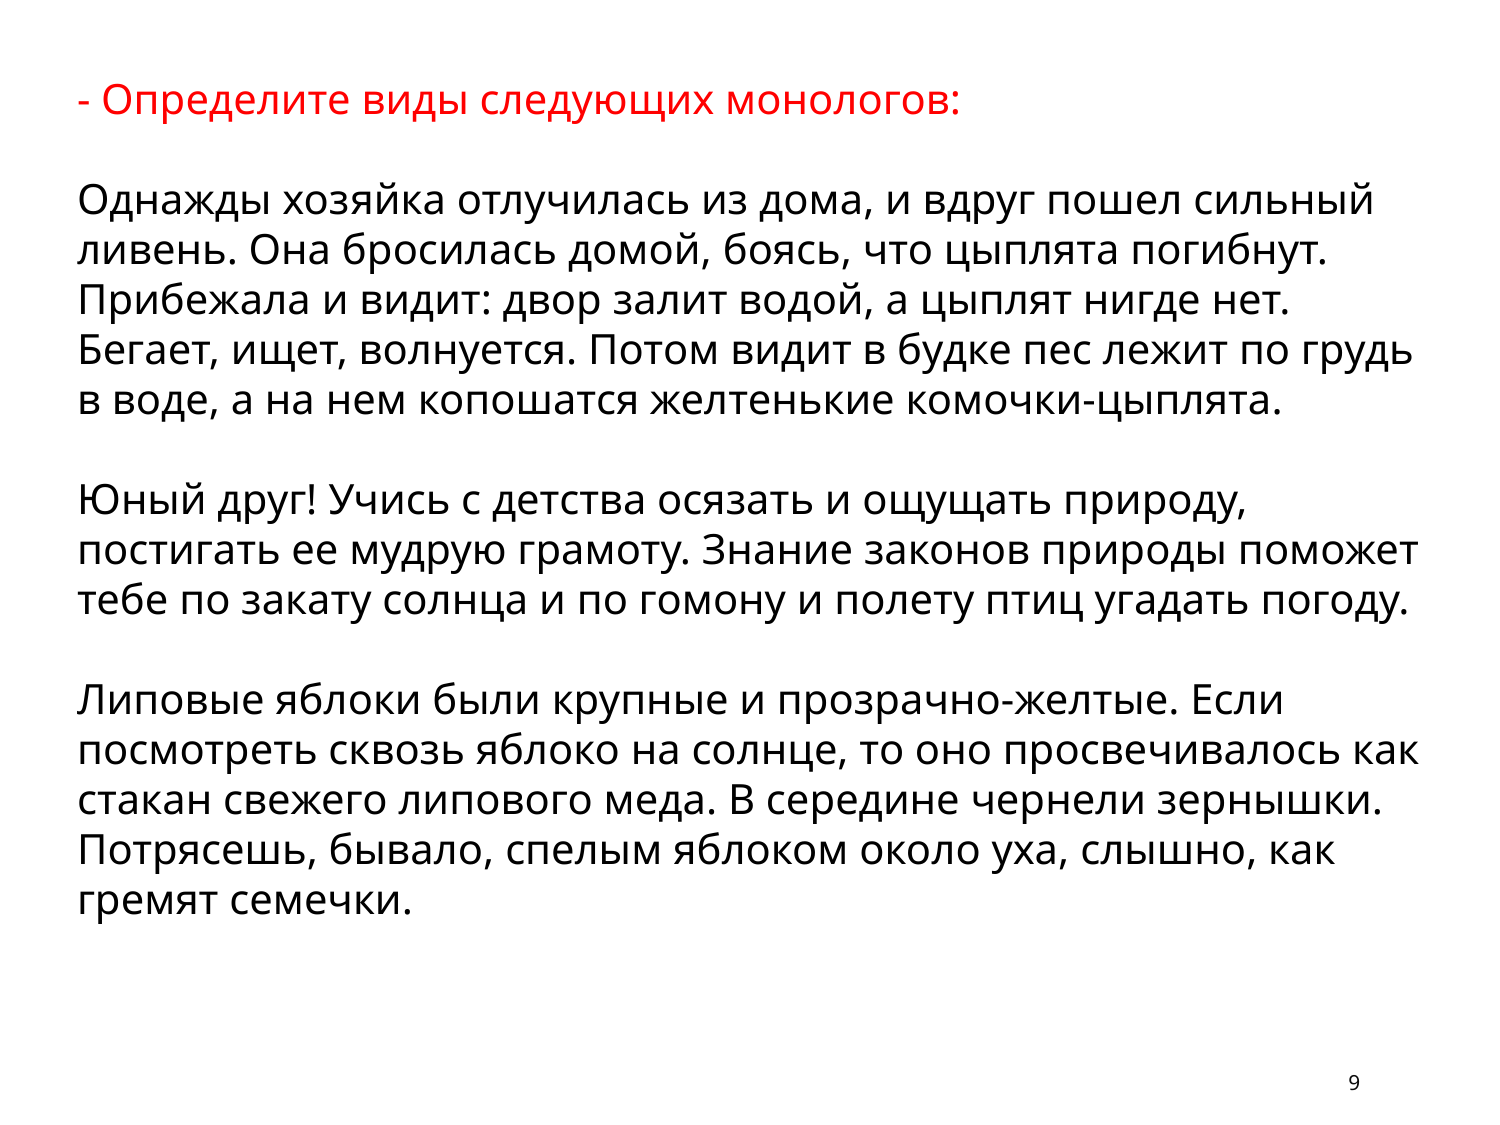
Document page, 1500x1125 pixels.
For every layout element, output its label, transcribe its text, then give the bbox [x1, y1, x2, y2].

text_box - Определите виды следующих монологов: Однажды хозяйка отлучилась из дома, и вдруг пошел сильный ливень. Она бросилась домой, боясь, что цыплята погибнут. Прибежала и видит: двор залит водой, а цыплят нигде нет. Бегает, ищет, волнуется. Потом видит в будке пес лежит по грудь в воде, а на нем копошатся желтенькие комочки-цыплята. Юный друг! Учись с детства осязать и ощущать природу, постигать ее мудрую грамоту. Знание законов природы поможет тебе по закату солнца и по гомону и полету птиц угадать погоду. Липовые яблоки были крупные и прозрачно-желтые. Если посмотреть сквозь яблоко на солнце, то оно просвечивалось как стакан свежего липового меда. В середине чернели зернышки. Потрясешь, бывало, спелым яблоком около уха, слышно, как гремят семечки. [62, 65, 1439, 931]
slide_number 9 [1333, 1061, 1454, 1107]
